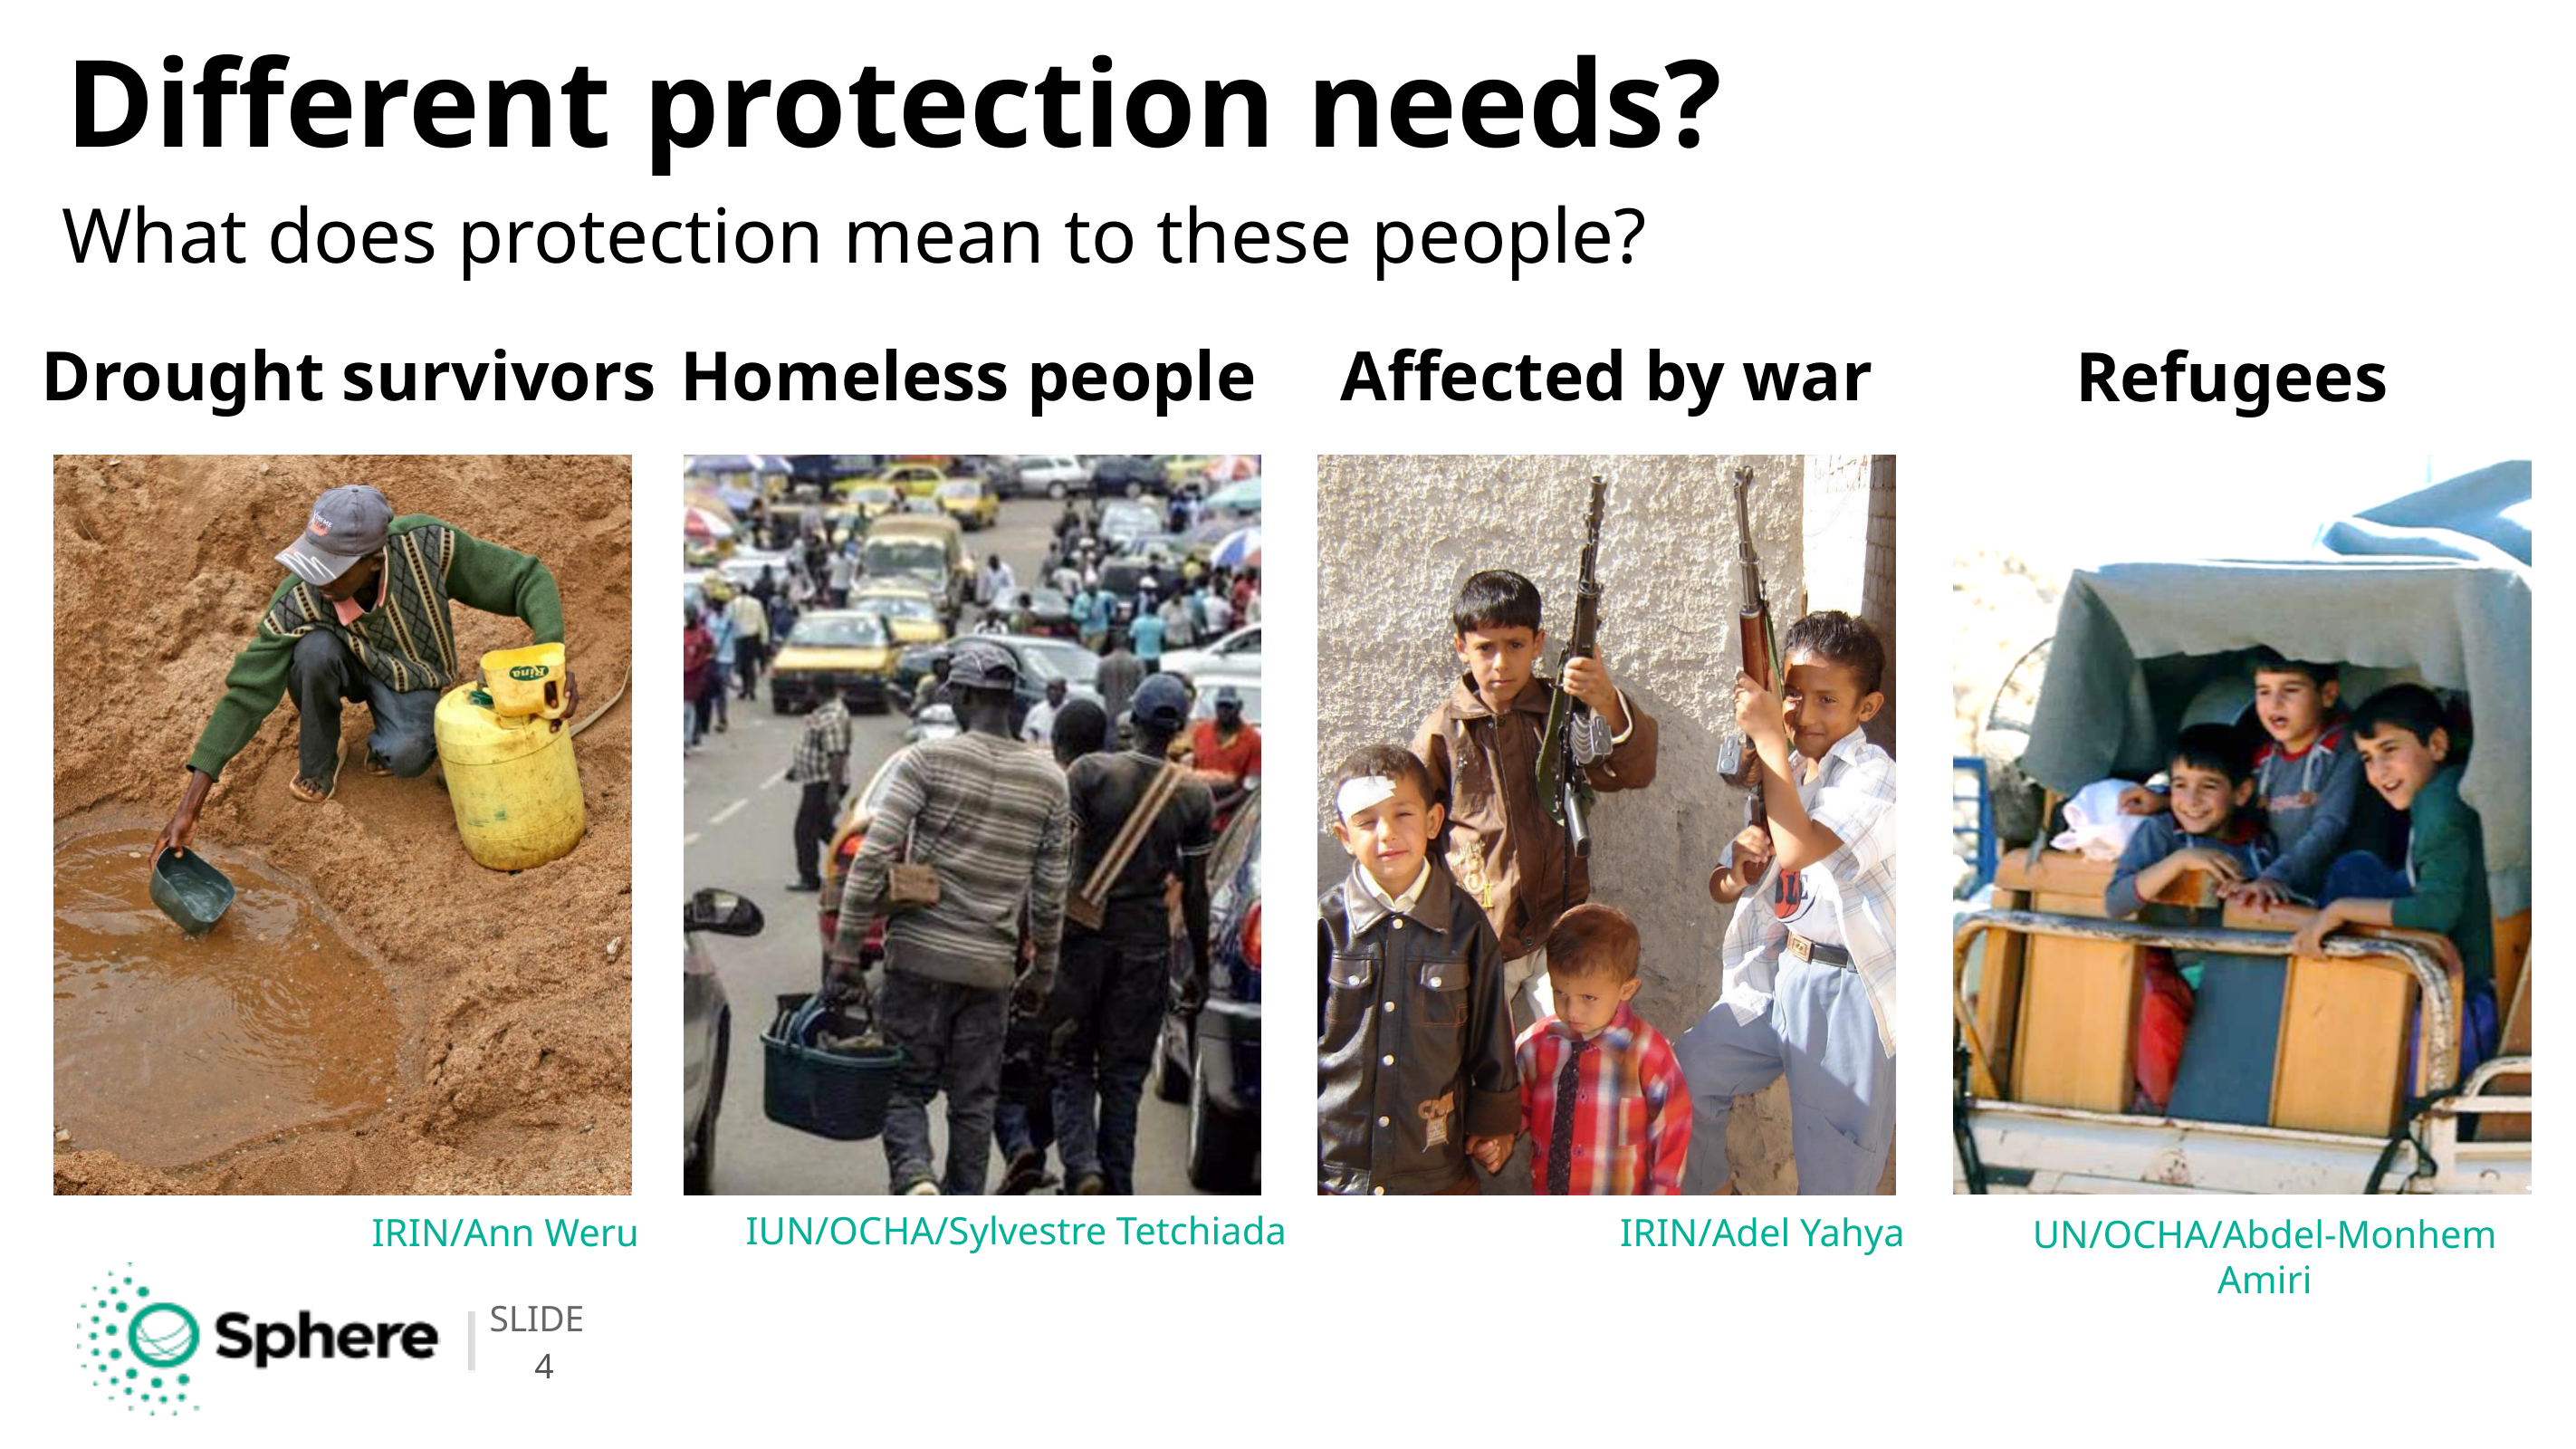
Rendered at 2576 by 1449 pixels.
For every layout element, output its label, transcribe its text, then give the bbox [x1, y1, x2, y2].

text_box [32, 324, 666, 1262]
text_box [1953, 325, 2554, 1264]
picture [468, 1311, 479, 1338]
picture [77, 1262, 441, 1418]
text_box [1317, 324, 1902, 1262]
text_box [670, 324, 1272, 1262]
title Different protection needs? [57, 18, 2520, 188]
slide_number 4 [468, 1338, 620, 1439]
list What does protection mean to these people? [53, 179, 2411, 321]
